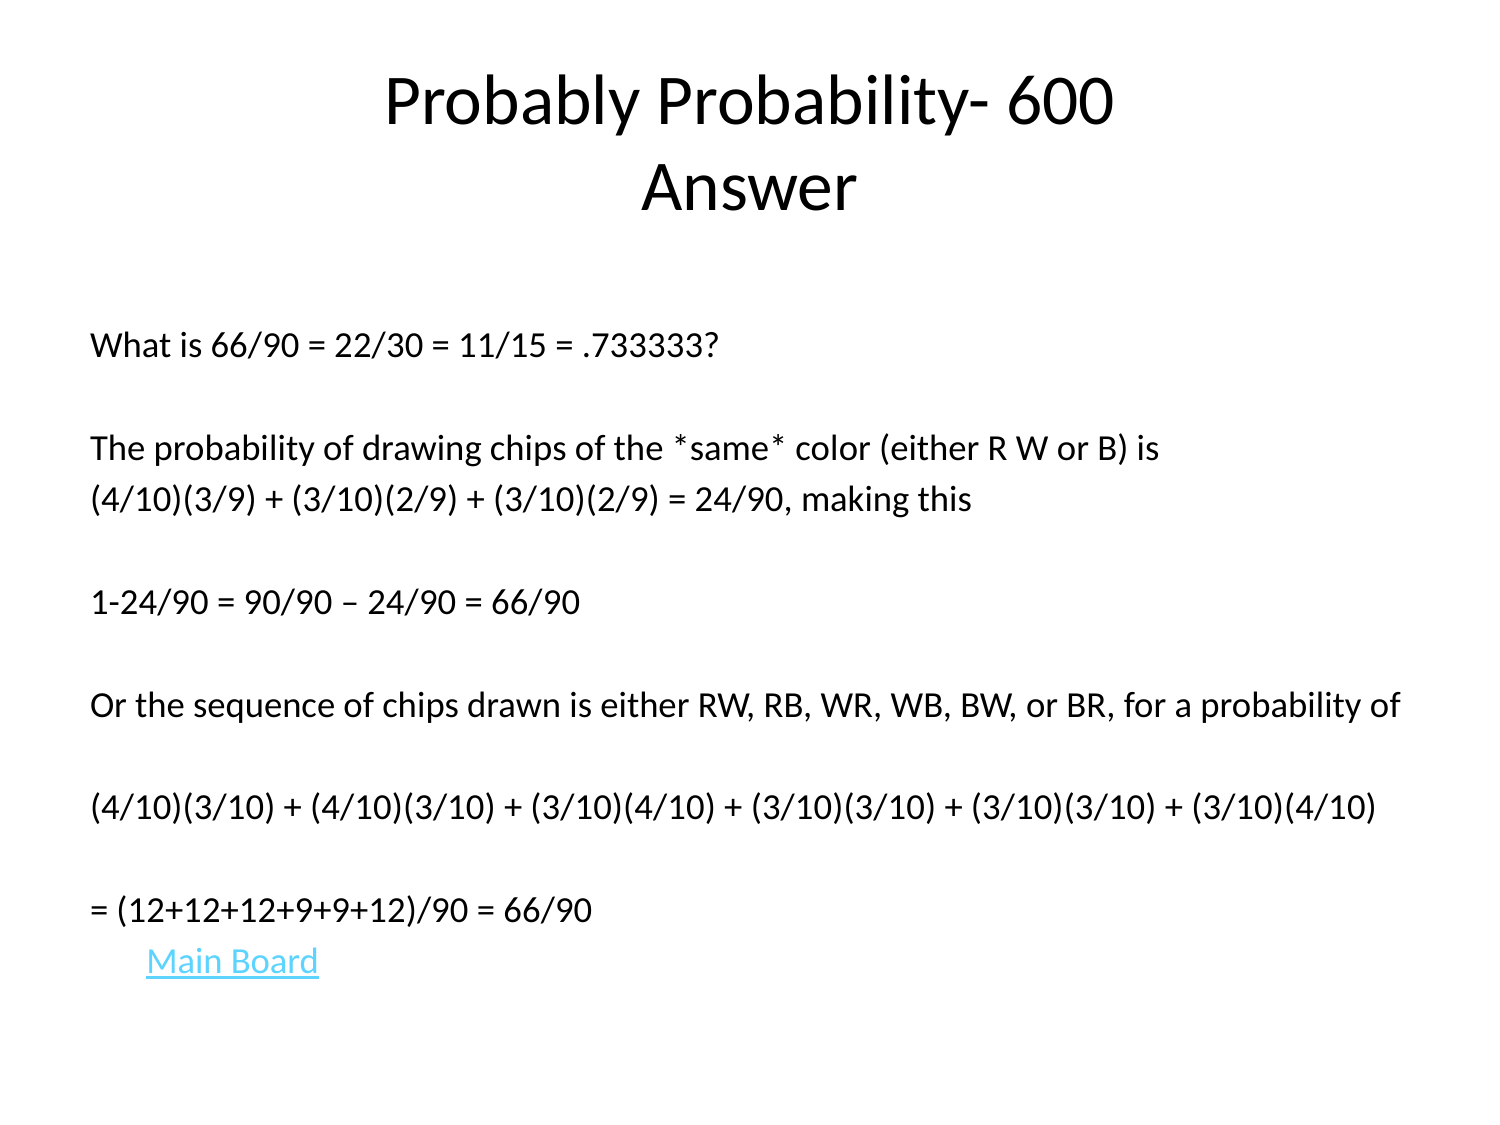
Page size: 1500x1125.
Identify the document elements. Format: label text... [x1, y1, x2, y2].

list What is 66/90 = 22/30 = 11/15 = .733333? The probability of drawing chips of the *same* color (either R W or B) is (4/10)(3/9) + (3/10)(2/9) + (3/10)(2/9) = 24/90, making this 1-24/90 = 90/90 – 24/90 = 66/90 Or the sequence of chips drawn is either RW, RB, WR, WB, BW, or BR, for a probability of (4/10)(3/10) + (4/10)(3/10) + (3/10)(4/10) + (3/10)(3/10) + (3/10)(3/10) + (3/10)(4/10) = (12+12+12+9+9+12)/90 = 66/90 Main Board [75, 262, 1425, 1005]
title Probably Probability- 600 Answer [75, 45, 1425, 233]
